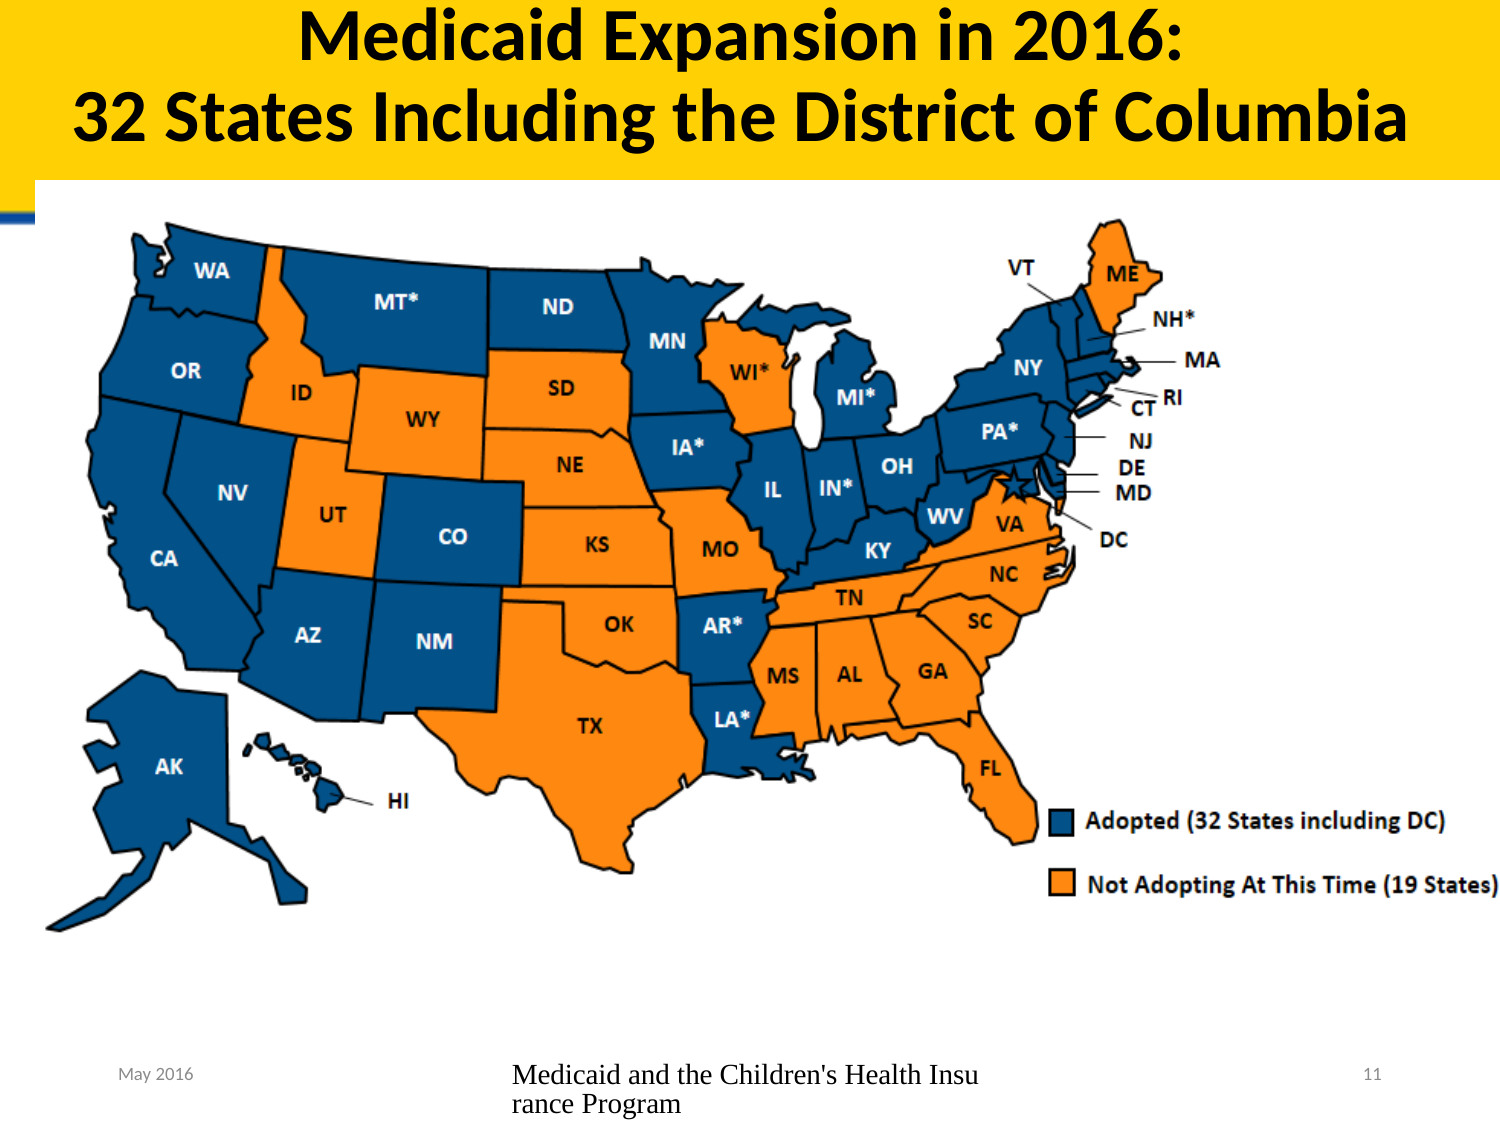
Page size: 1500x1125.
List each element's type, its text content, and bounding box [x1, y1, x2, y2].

footer Medicaid and the Children's Health Insurance Program [496, 1042, 1004, 1103]
picture [0, 0, 1500, 1125]
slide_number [103, 1042, 441, 1103]
title Medicaid Expansion in 2016: 32 States Including the District of Columbia [0, 2, 1484, 161]
slide_number 11 [1059, 1042, 1397, 1103]
